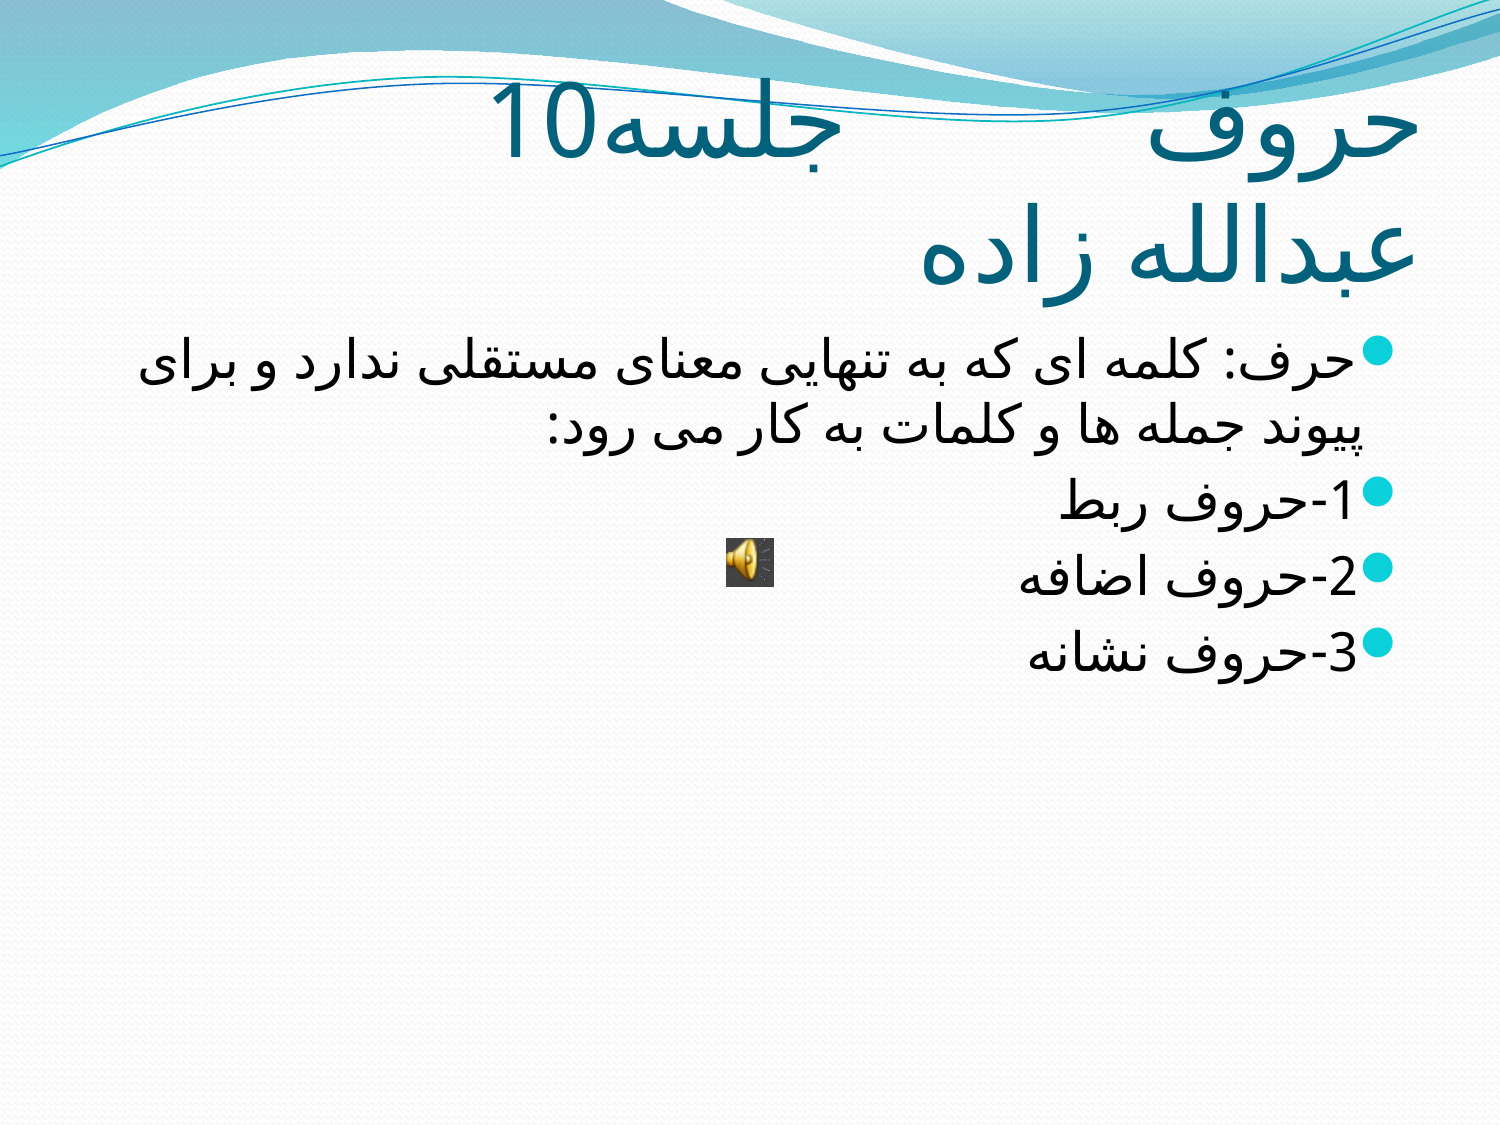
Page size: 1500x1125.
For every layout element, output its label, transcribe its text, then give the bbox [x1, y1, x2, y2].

list حرف: کلمه ای که به تنهایی معنای مستقلی ندارد و برای پیوند جمله ها و کلمات به کار می رود: 1-حروف ربط 2-حروف اضافه 3-حروف نشانه [75, 317, 1425, 1038]
title حروف جلسه10 عبدالله زاده [75, 115, 1425, 303]
picture [724, 537, 776, 588]
